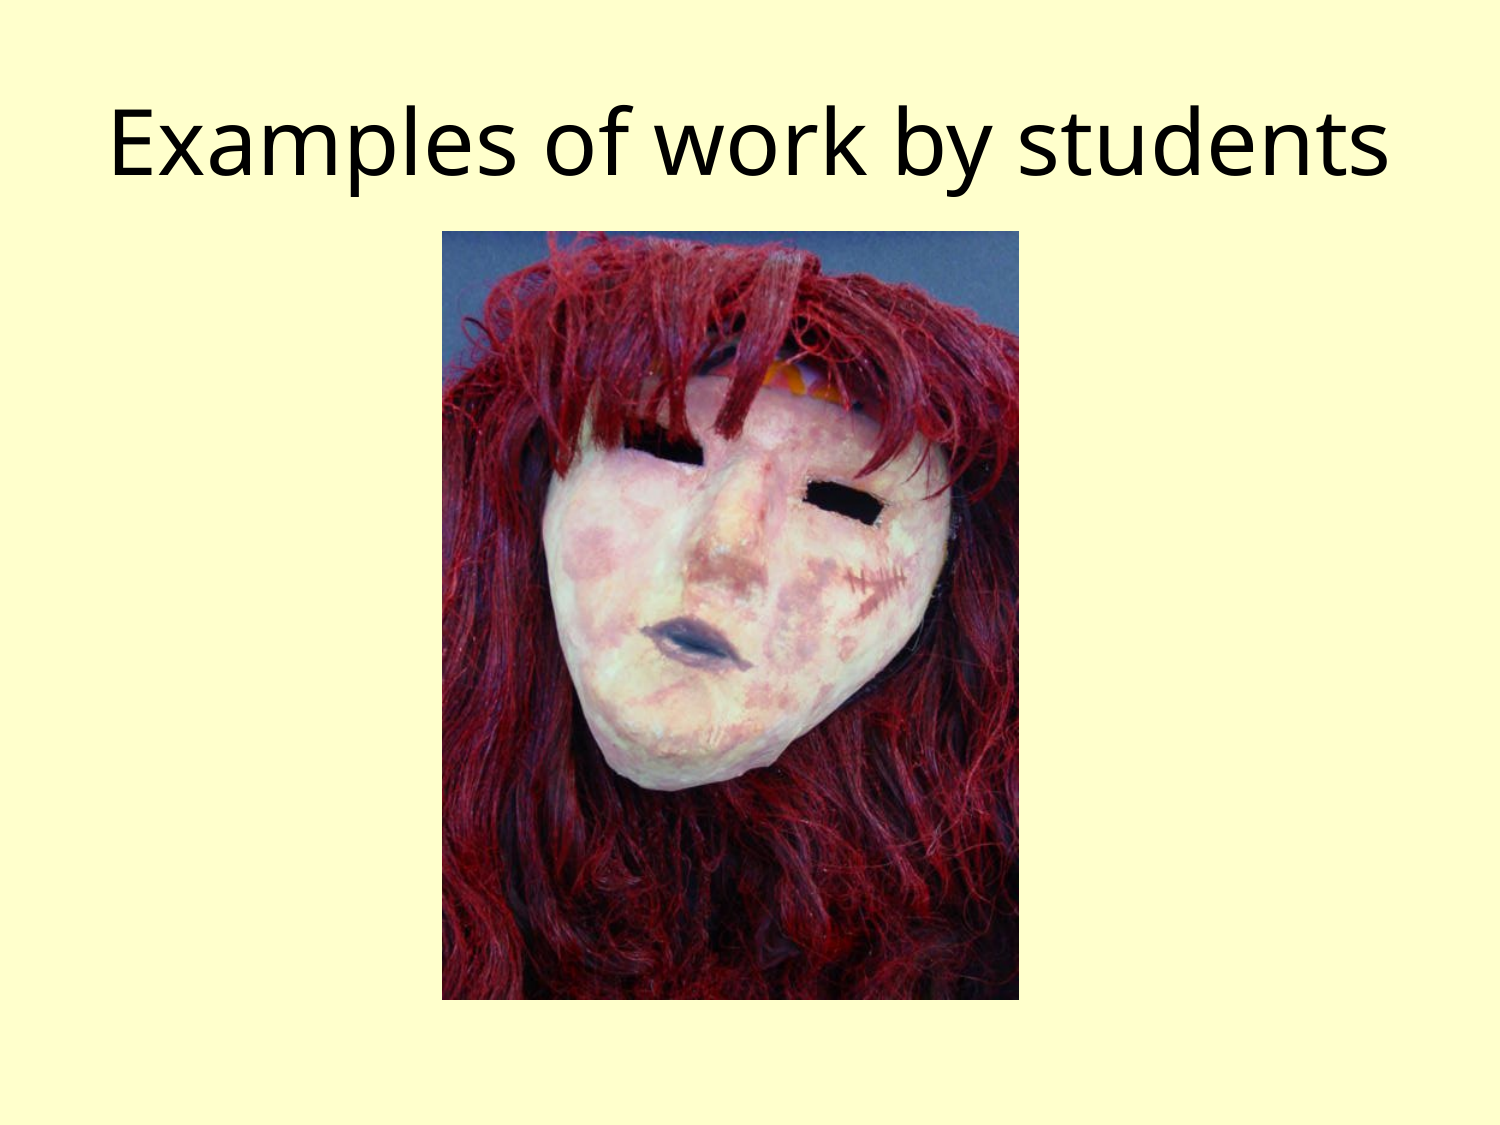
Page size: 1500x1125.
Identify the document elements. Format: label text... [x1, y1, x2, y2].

title Examples of work by students [74, 44, 1426, 233]
picture [442, 231, 1019, 1000]
